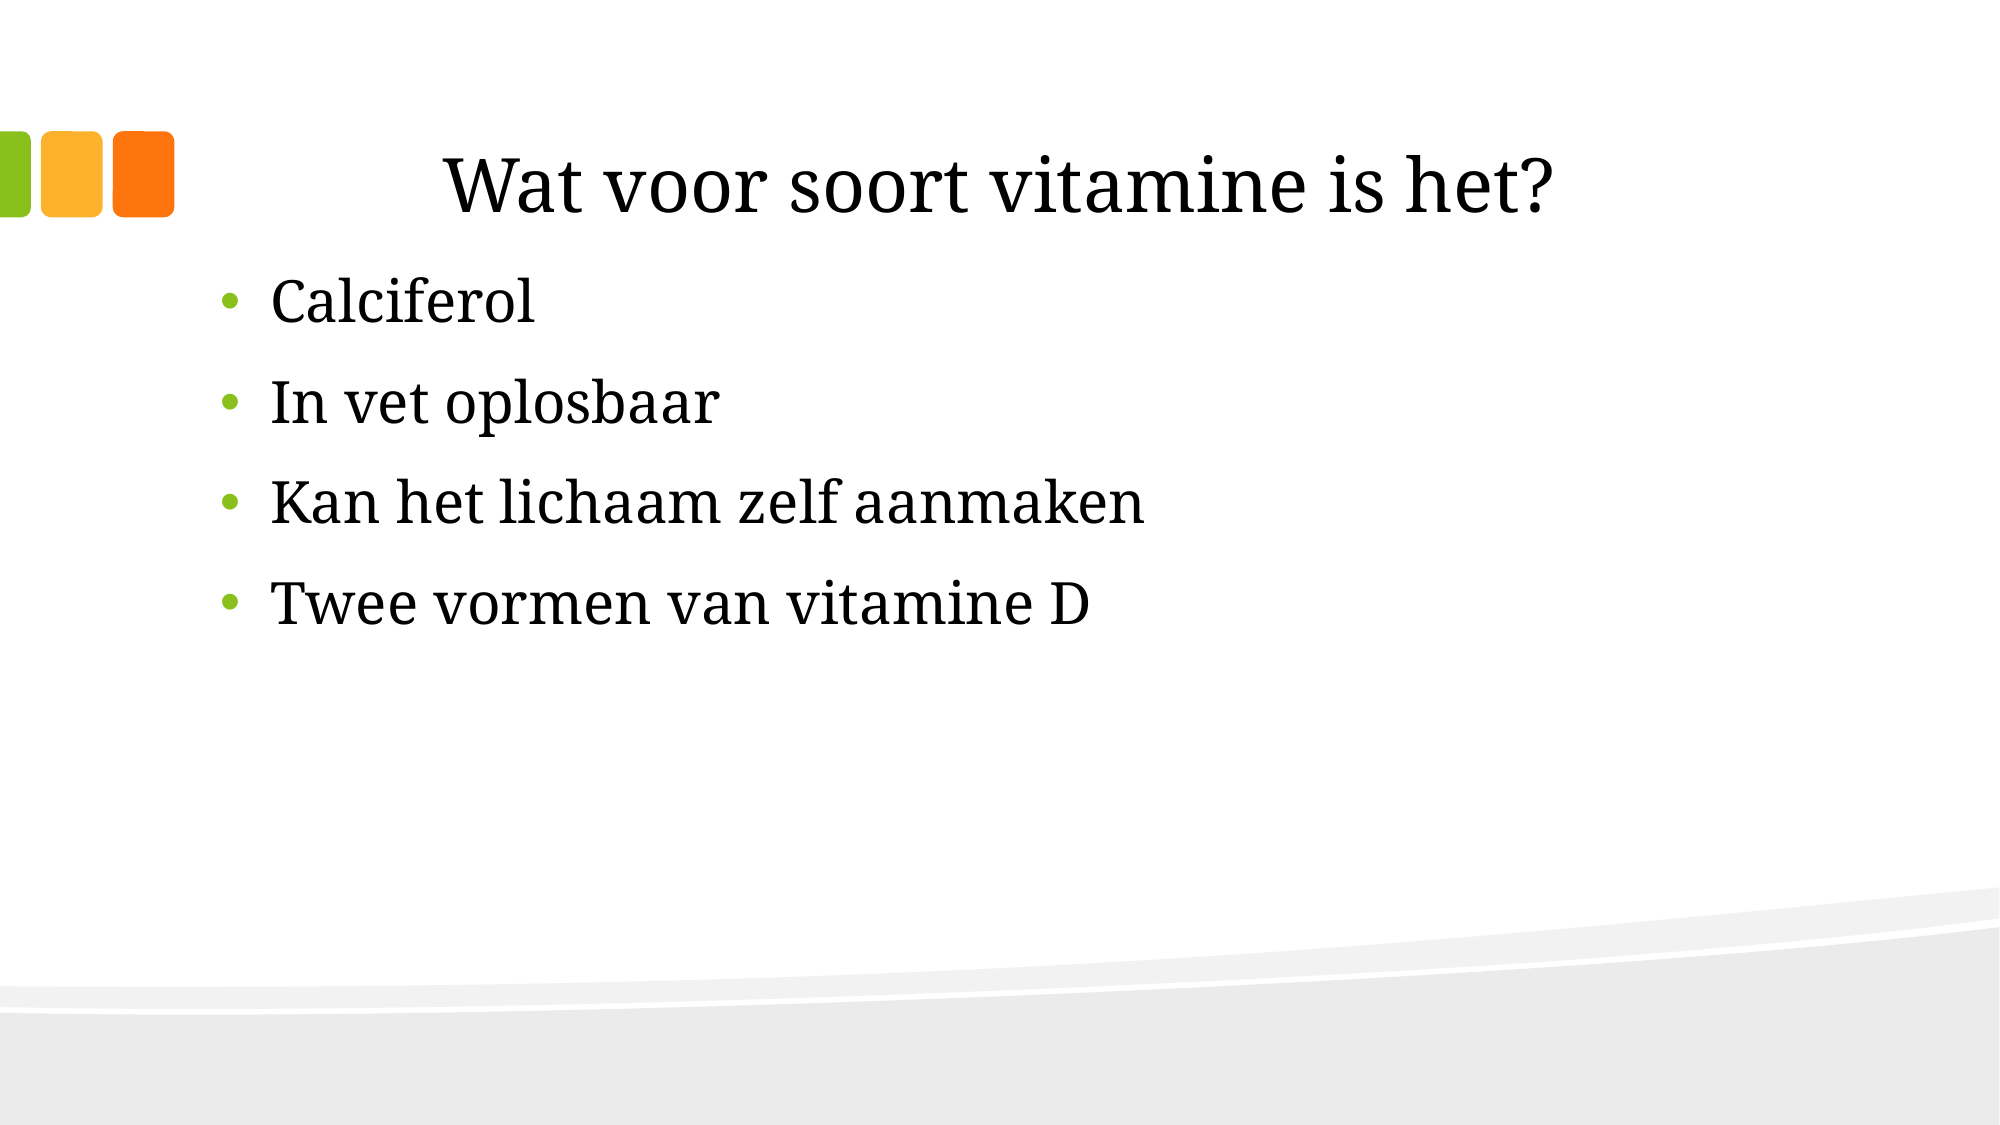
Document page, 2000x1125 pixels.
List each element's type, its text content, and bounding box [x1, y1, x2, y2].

list Calciferol In vet oplosbaar Kan het lichaam zelf aanmaken Twee vormen van vitamine D [199, 262, 1800, 1013]
title Wat voor soort vitamine is het? [199, 24, 1800, 238]
